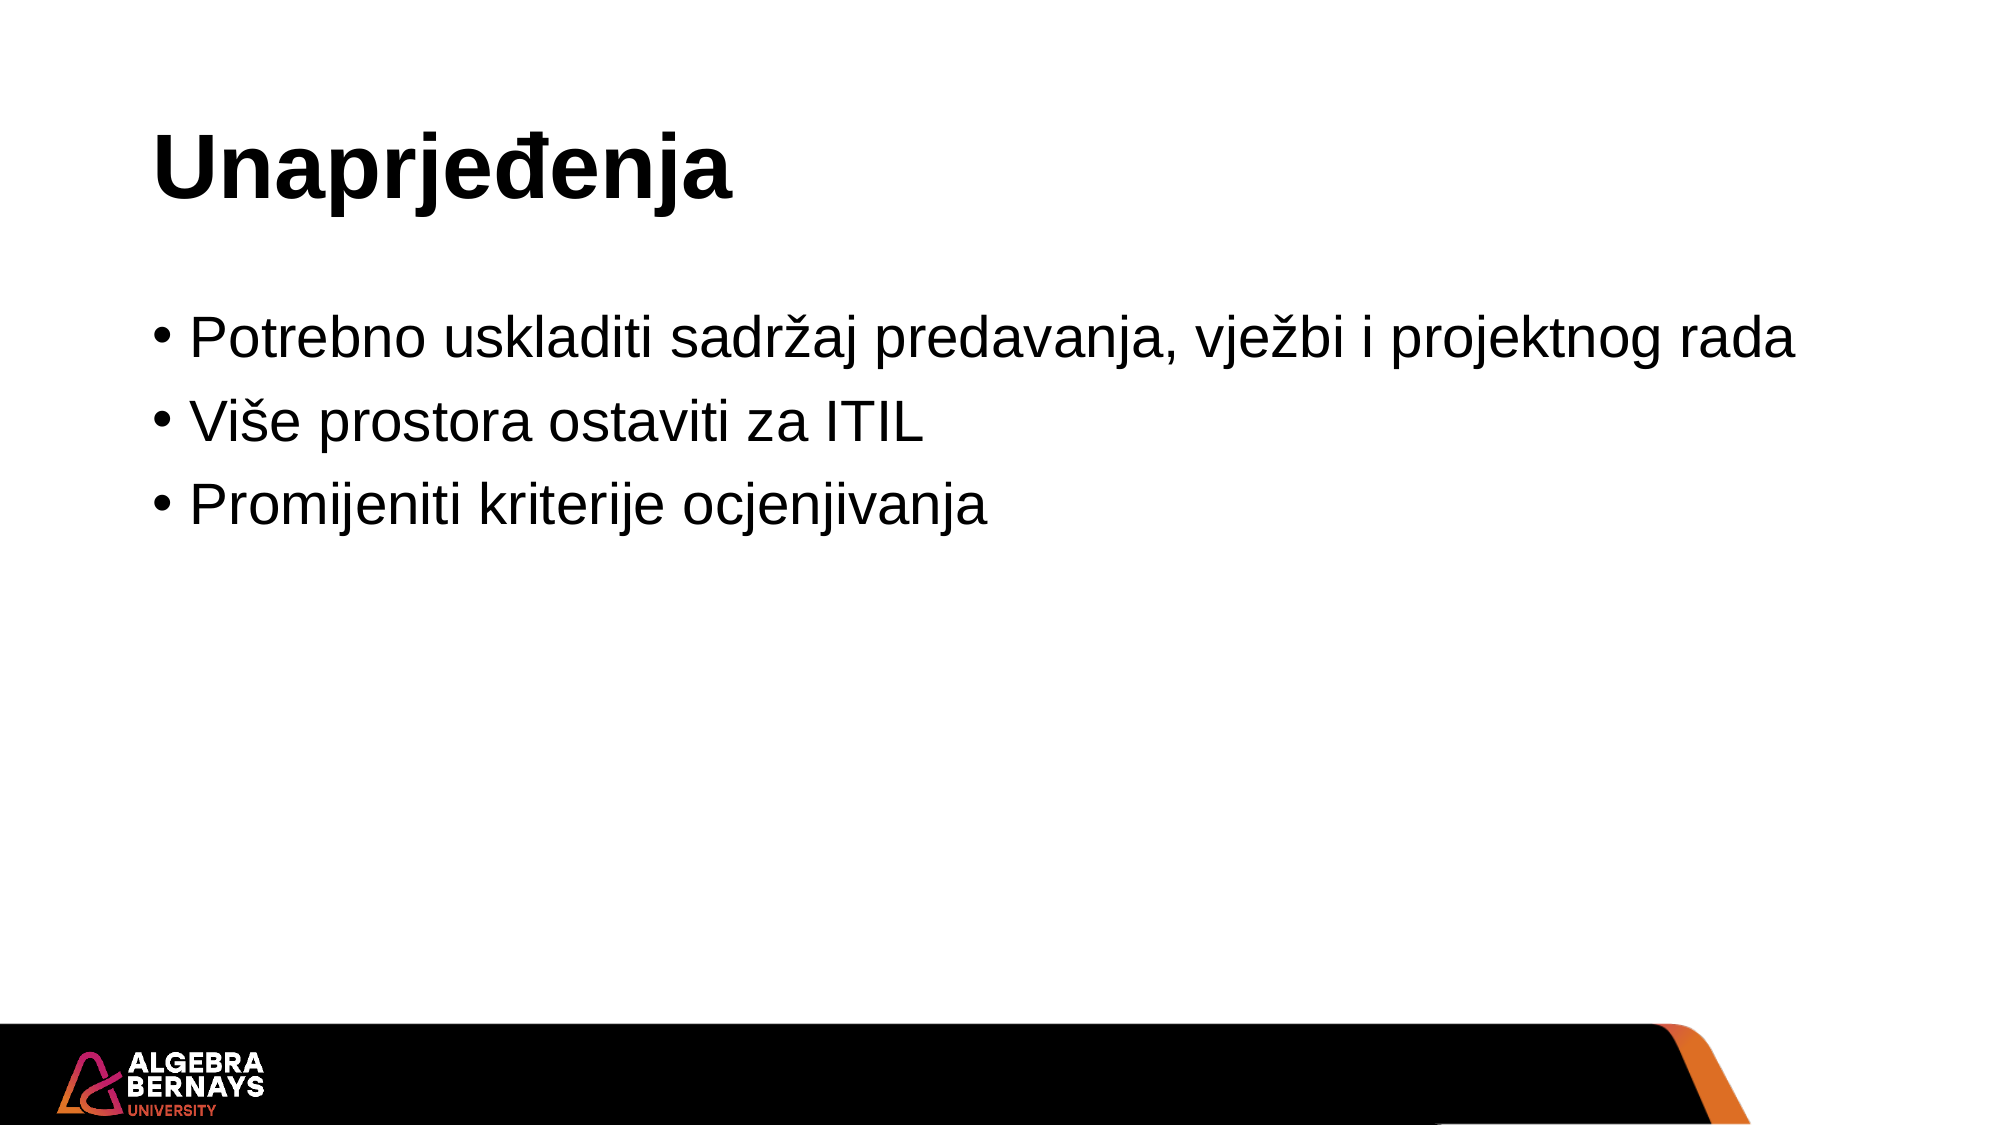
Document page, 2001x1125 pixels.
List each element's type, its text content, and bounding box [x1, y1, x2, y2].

list Potrebno uskladiti sadržaj predavanja, vježbi i projektnog rada Više prostora ostaviti za ITIL Promijeniti kriterije ocjenjivanja [137, 299, 1863, 1014]
picture [0, 1023, 1958, 1125]
title Unaprjeđenja [137, 59, 1863, 278]
